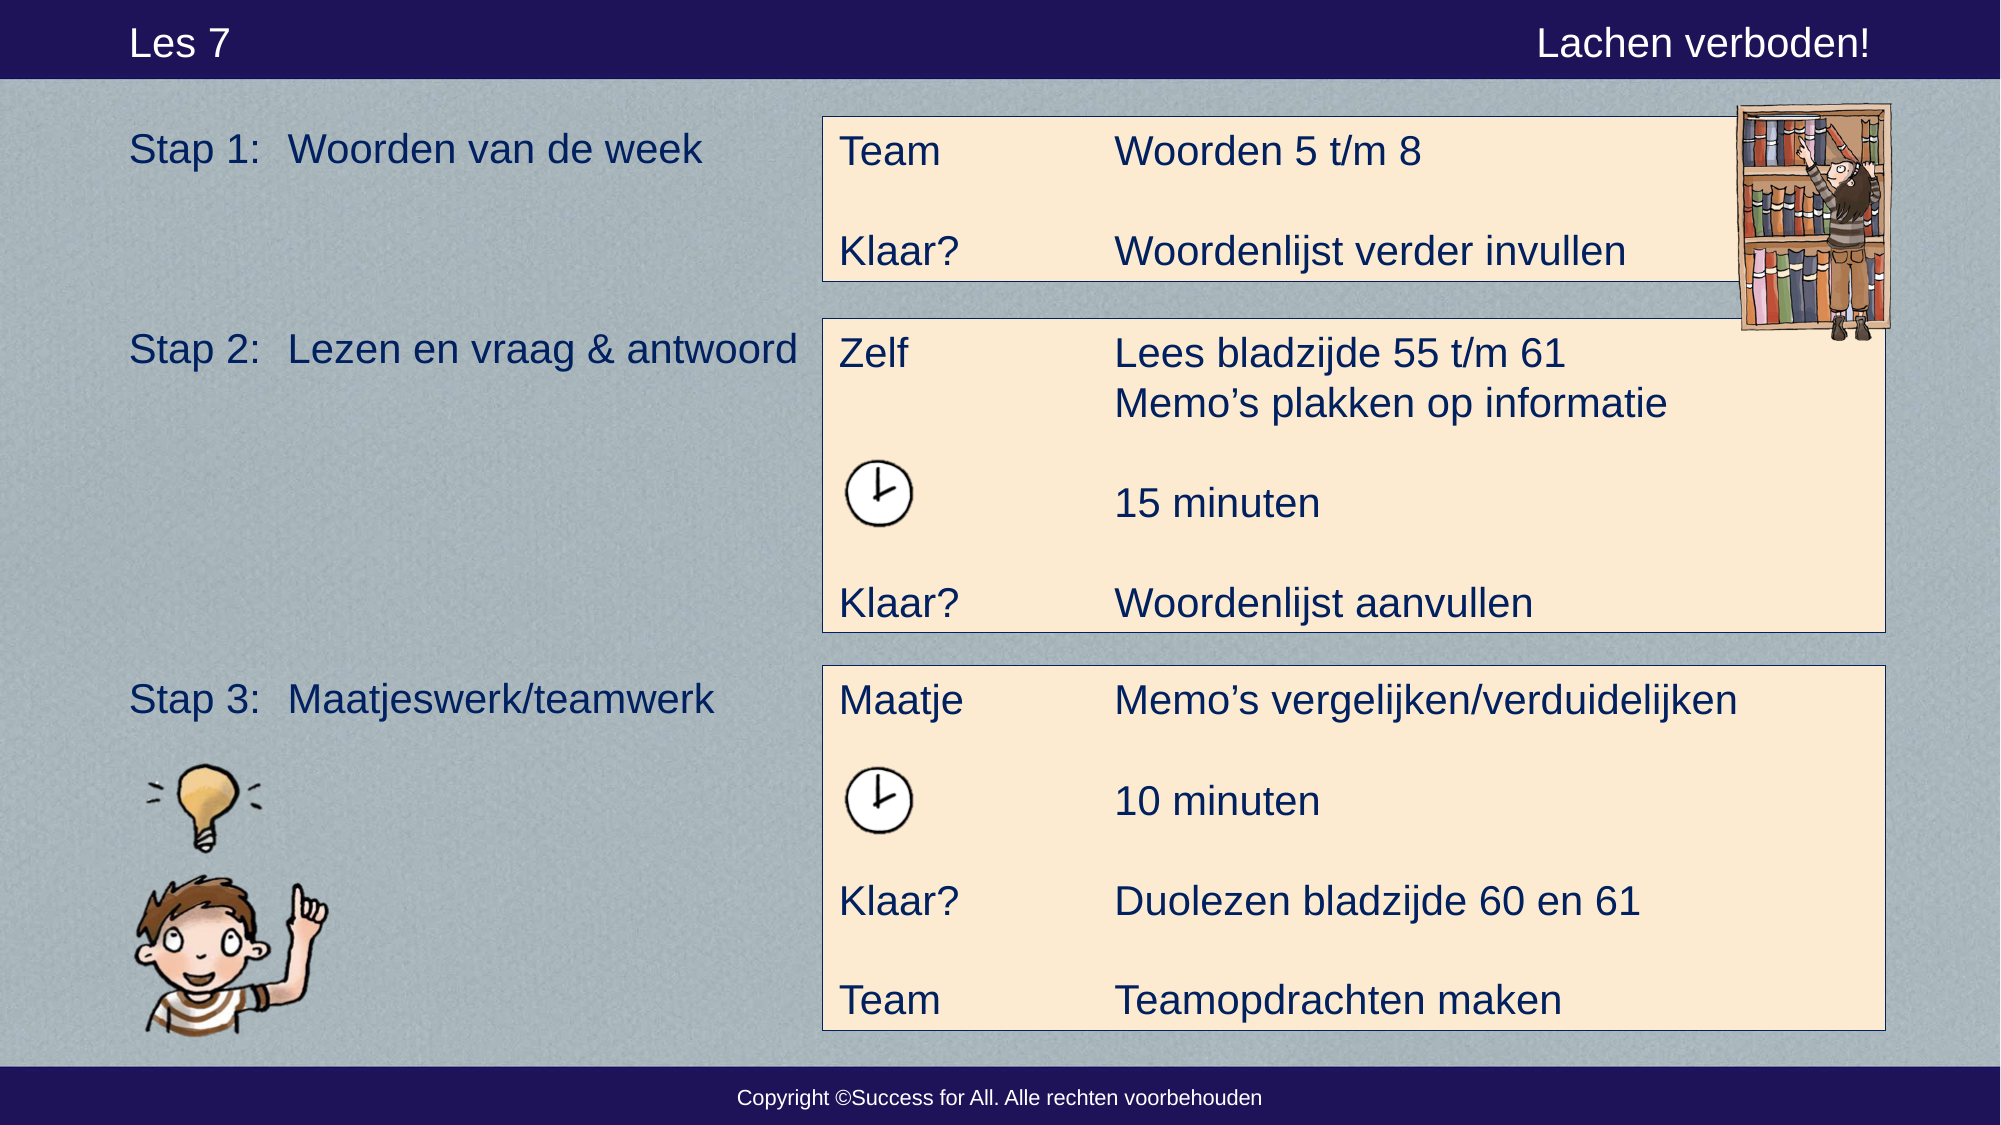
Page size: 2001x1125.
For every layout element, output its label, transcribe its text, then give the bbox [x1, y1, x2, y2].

text_box Lachen verboden! [999, 8, 1886, 123]
text_box Zelf Lees bladzijde 55 t/m 61 Memo’s plakken op informatie 15 minuten Klaar? Woordenlijst aanvullen [907, 318, 1886, 633]
text_box Stap 1: Woorden van de week Stap 2: Lezen en vraag & antwoord Stap 3: Maatjeswerk/teamwerk [114, 114, 907, 730]
text_box Copyright ©Success for All. Alle rechten voorbehouden [0, 1076, 2000, 1125]
text_box Team Woorden 5 t/m 8 Klaar? Woordenlijst verder invullen [822, 116, 1720, 282]
text_box Maatje Memo’s vergelijken/verduidelijken 10 minuten Klaar? Duolezen bladzijde 60 en 61 Team Teamopdrachten maken [822, 665, 1886, 1031]
text_box Les 7 [114, 8, 354, 73]
picture [0, 0, 2001, 1125]
